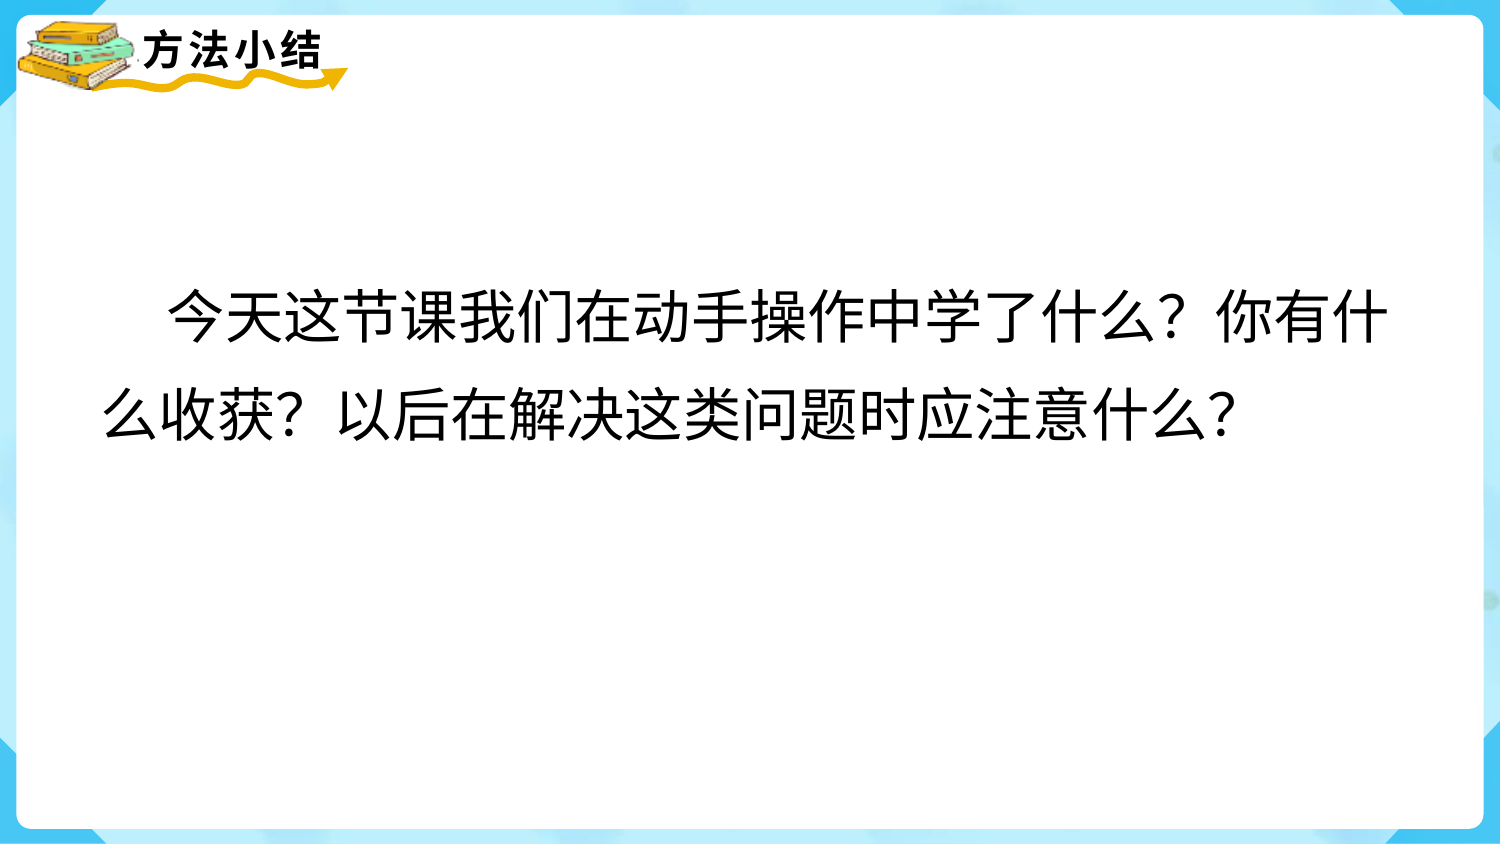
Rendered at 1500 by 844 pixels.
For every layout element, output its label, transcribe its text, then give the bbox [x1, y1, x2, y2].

text_box 今天这节课我们在动手操作中学了什么？你有什 么收获？以后在解决这类问题时应注意什么？ [86, 245, 1406, 456]
text_box [218, 25, 1495, 140]
picture [0, 0, 1500, 844]
